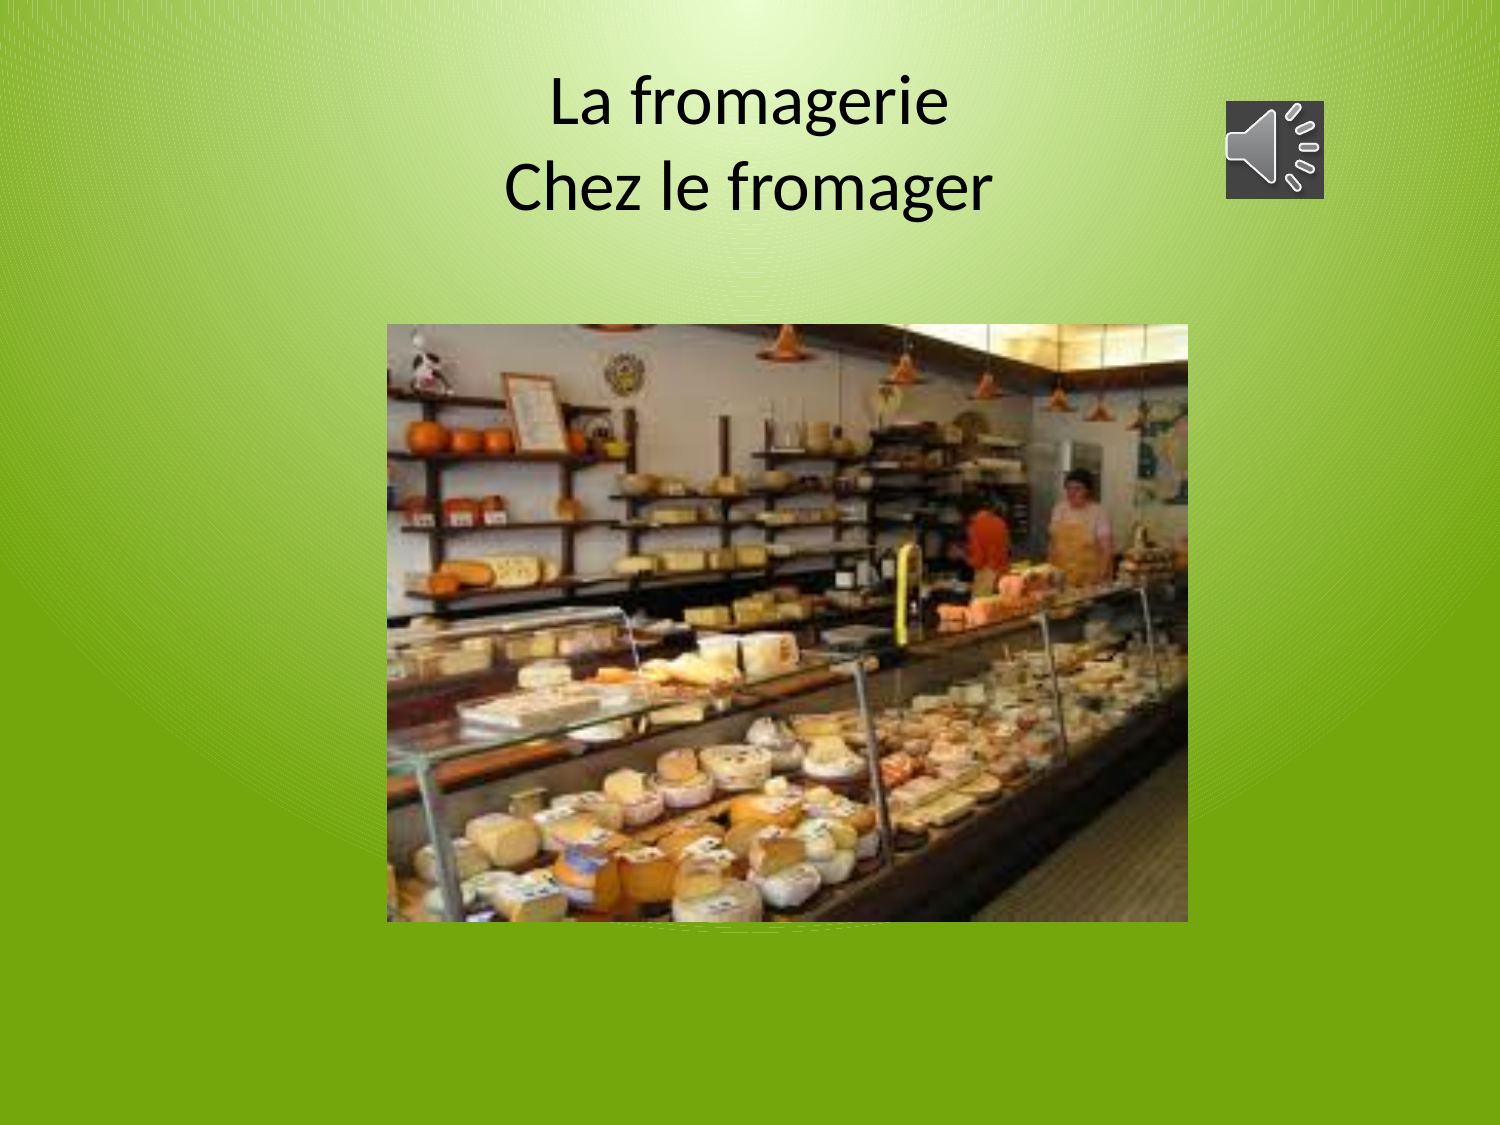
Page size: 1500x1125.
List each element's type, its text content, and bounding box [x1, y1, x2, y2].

picture [1224, 99, 1326, 201]
title La fromagerie Chez le fromager [75, 45, 1425, 233]
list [387, 324, 1188, 923]
